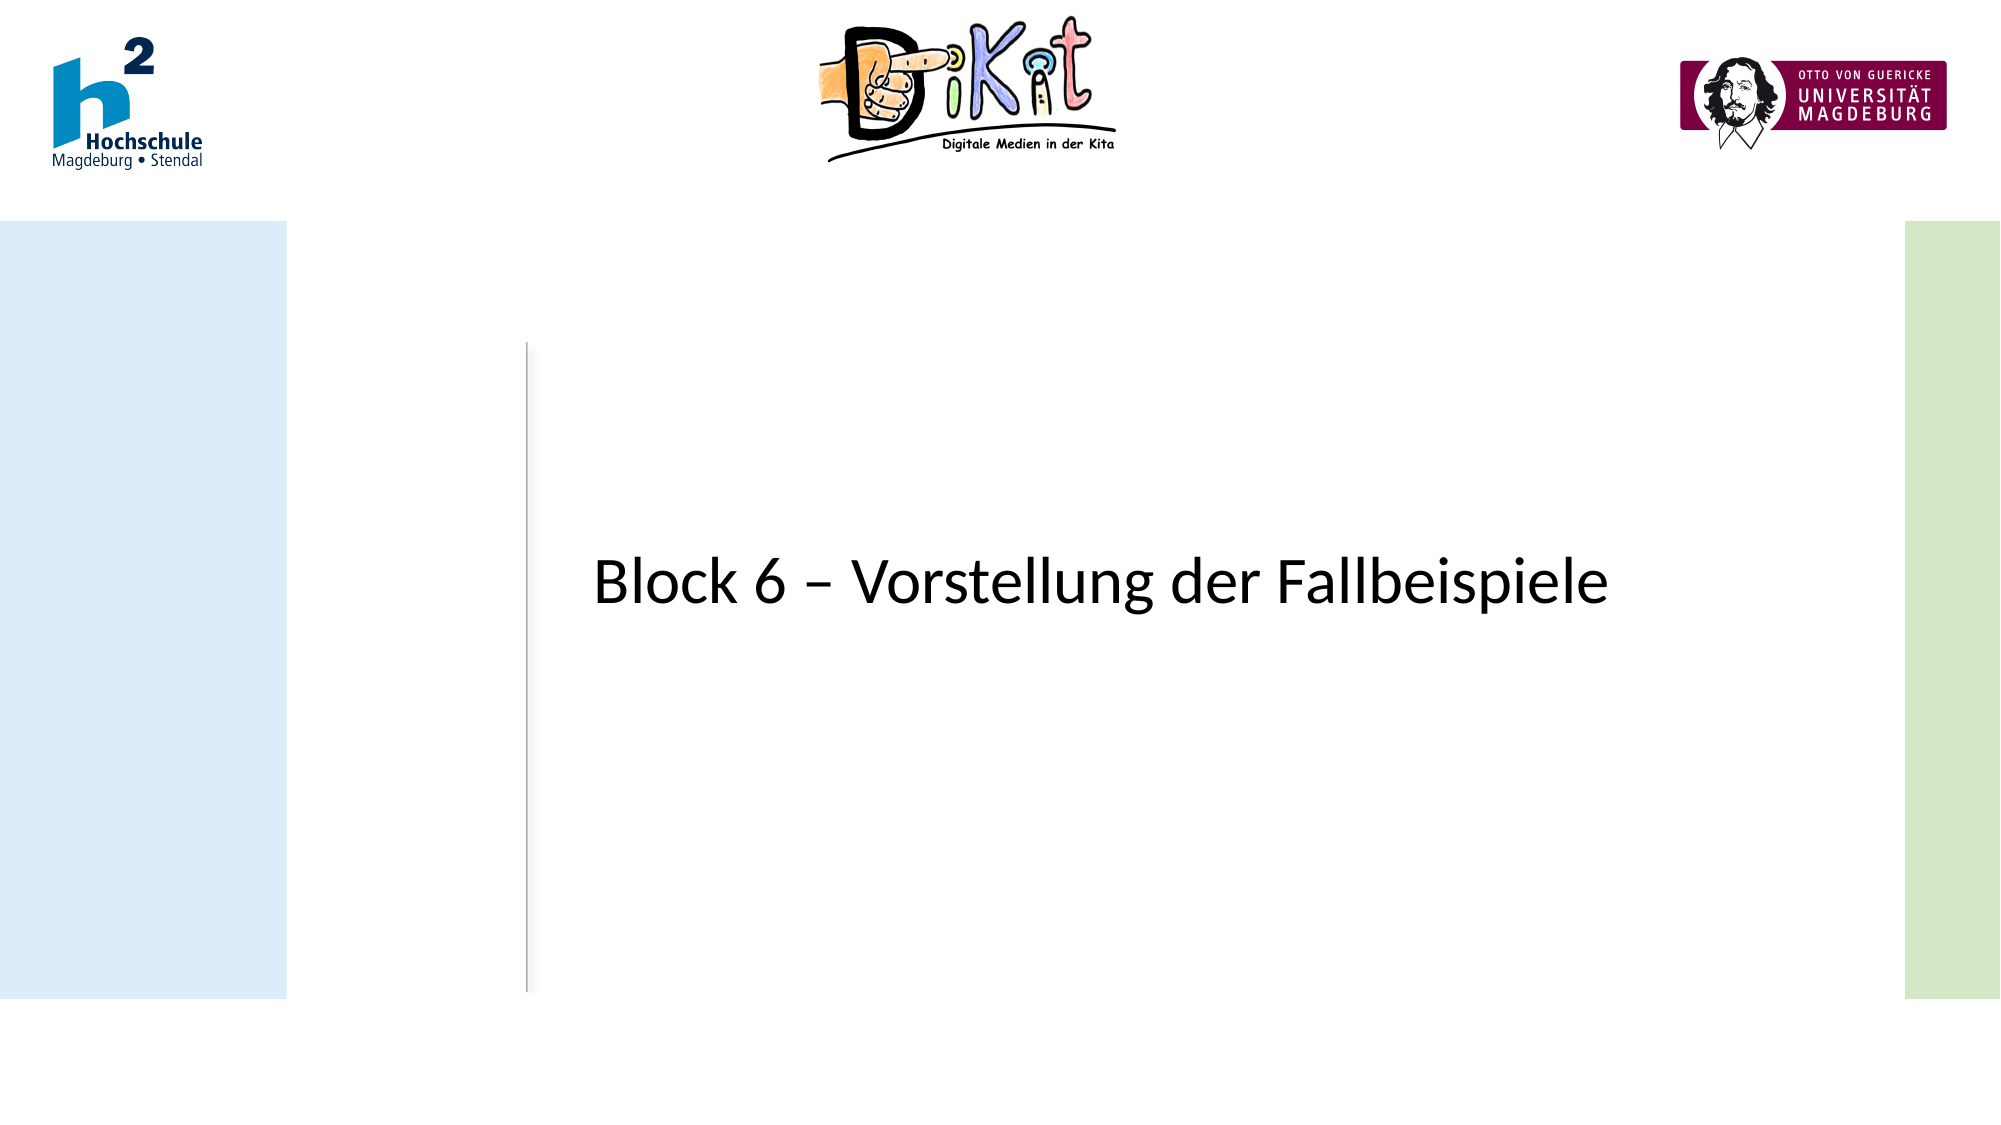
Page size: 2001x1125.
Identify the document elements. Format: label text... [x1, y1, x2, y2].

text_box Block 6 – Vorstellung der Fallbeispiele [579, 489, 1853, 625]
picture [53, 37, 202, 170]
title [0, 221, 287, 999]
picture [816, 14, 1119, 170]
picture [1680, 57, 1947, 150]
text_box [1905, 220, 2000, 999]
